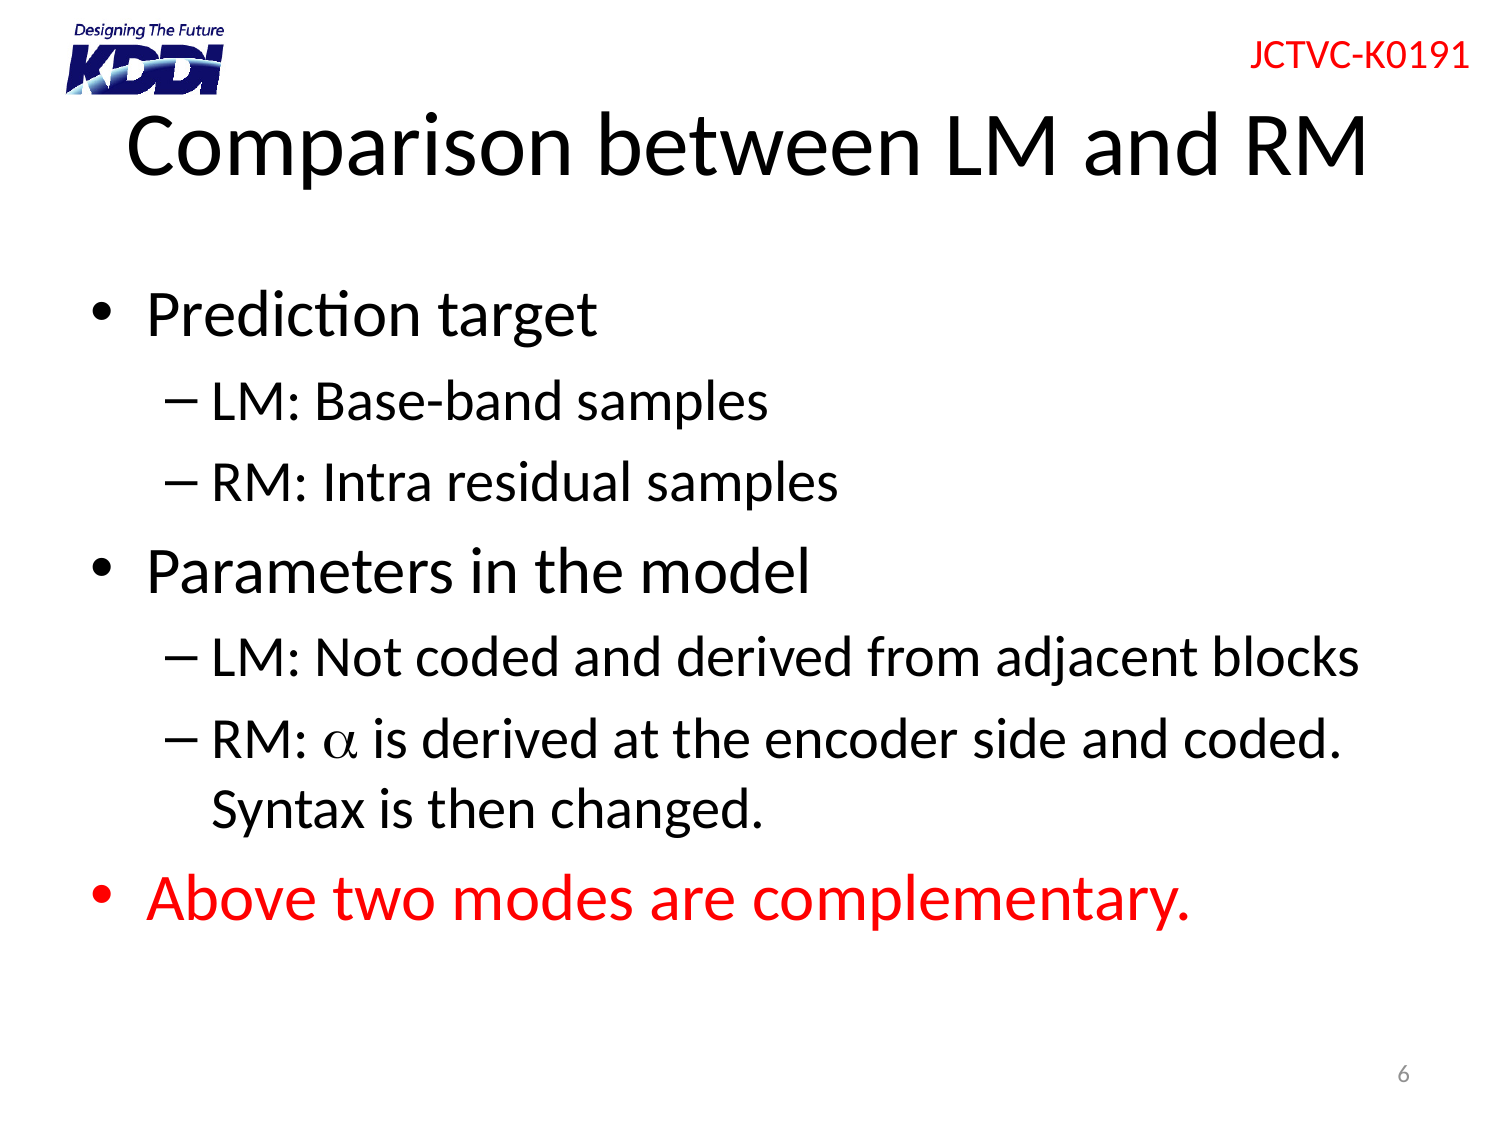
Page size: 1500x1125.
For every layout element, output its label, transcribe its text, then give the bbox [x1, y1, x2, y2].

picture [61, 18, 236, 100]
title Comparison between LM and RM [74, 44, 1426, 233]
slide_number 6 [1074, 1042, 1425, 1103]
list Prediction target LM: Base-band samples RM: Intra residual samples Parameters in the model LM: Not coded and derived from adjacent blocks RM: a is derived at the encoder side and coded. Syntax is then changed. Above two modes are complementary. [74, 262, 1426, 1006]
